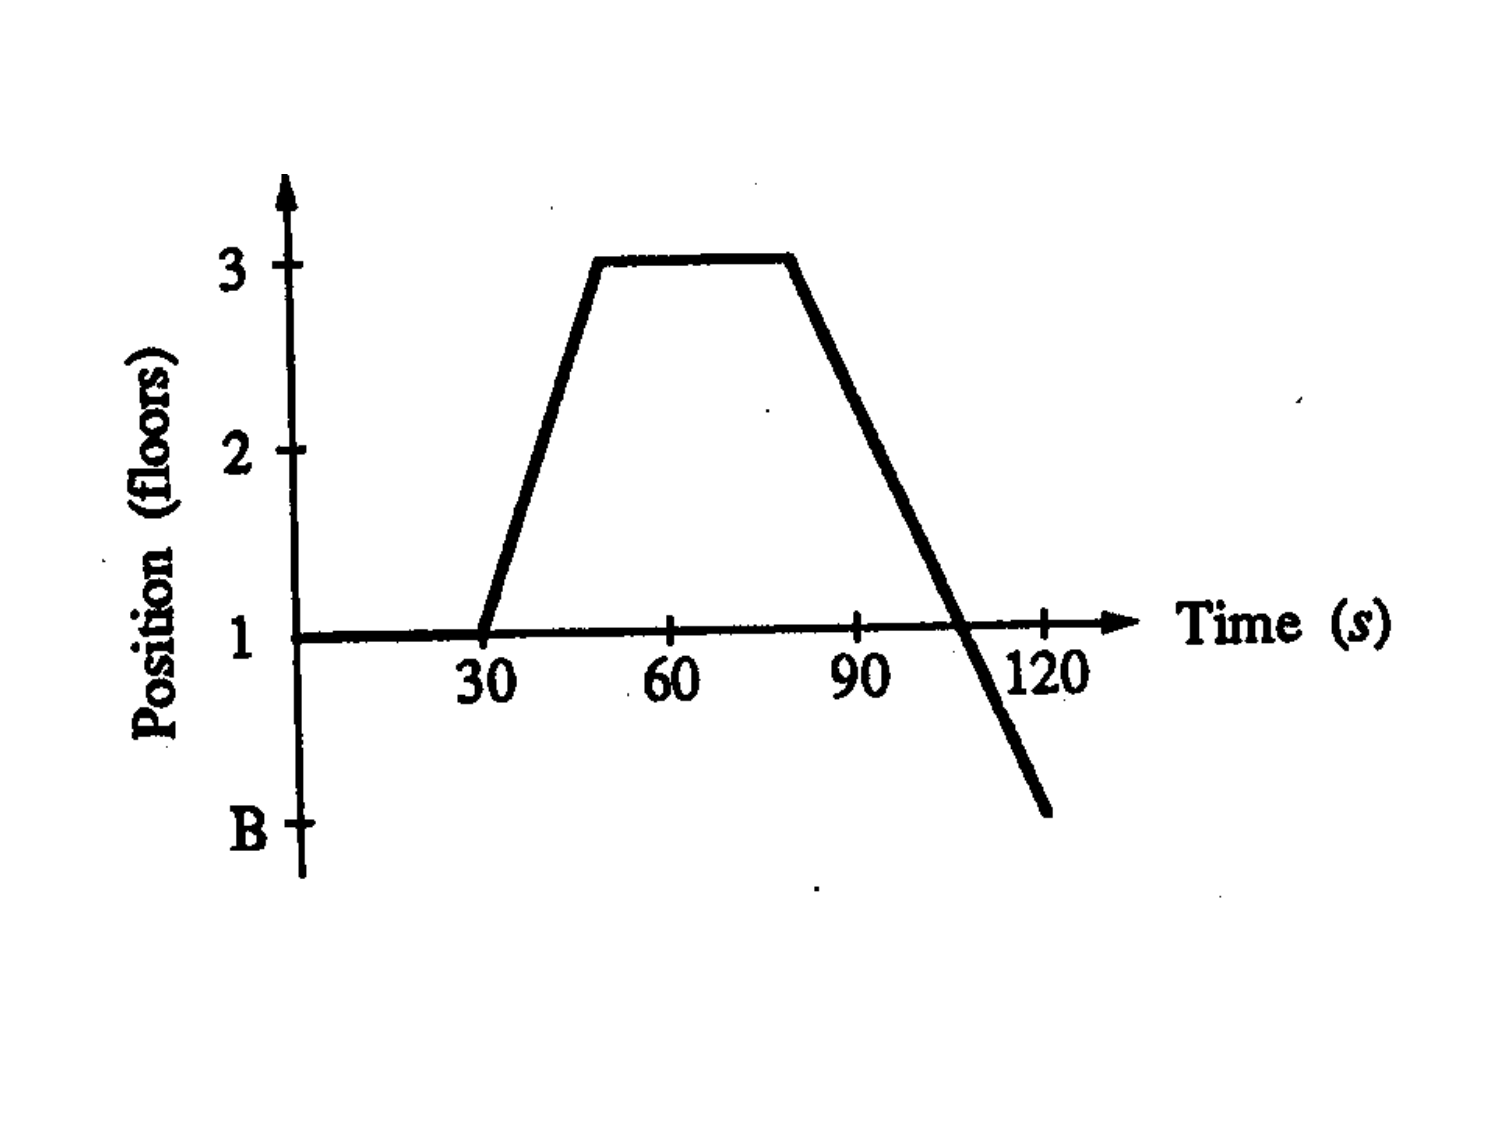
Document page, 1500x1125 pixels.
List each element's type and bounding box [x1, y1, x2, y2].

picture [62, 174, 1413, 905]
